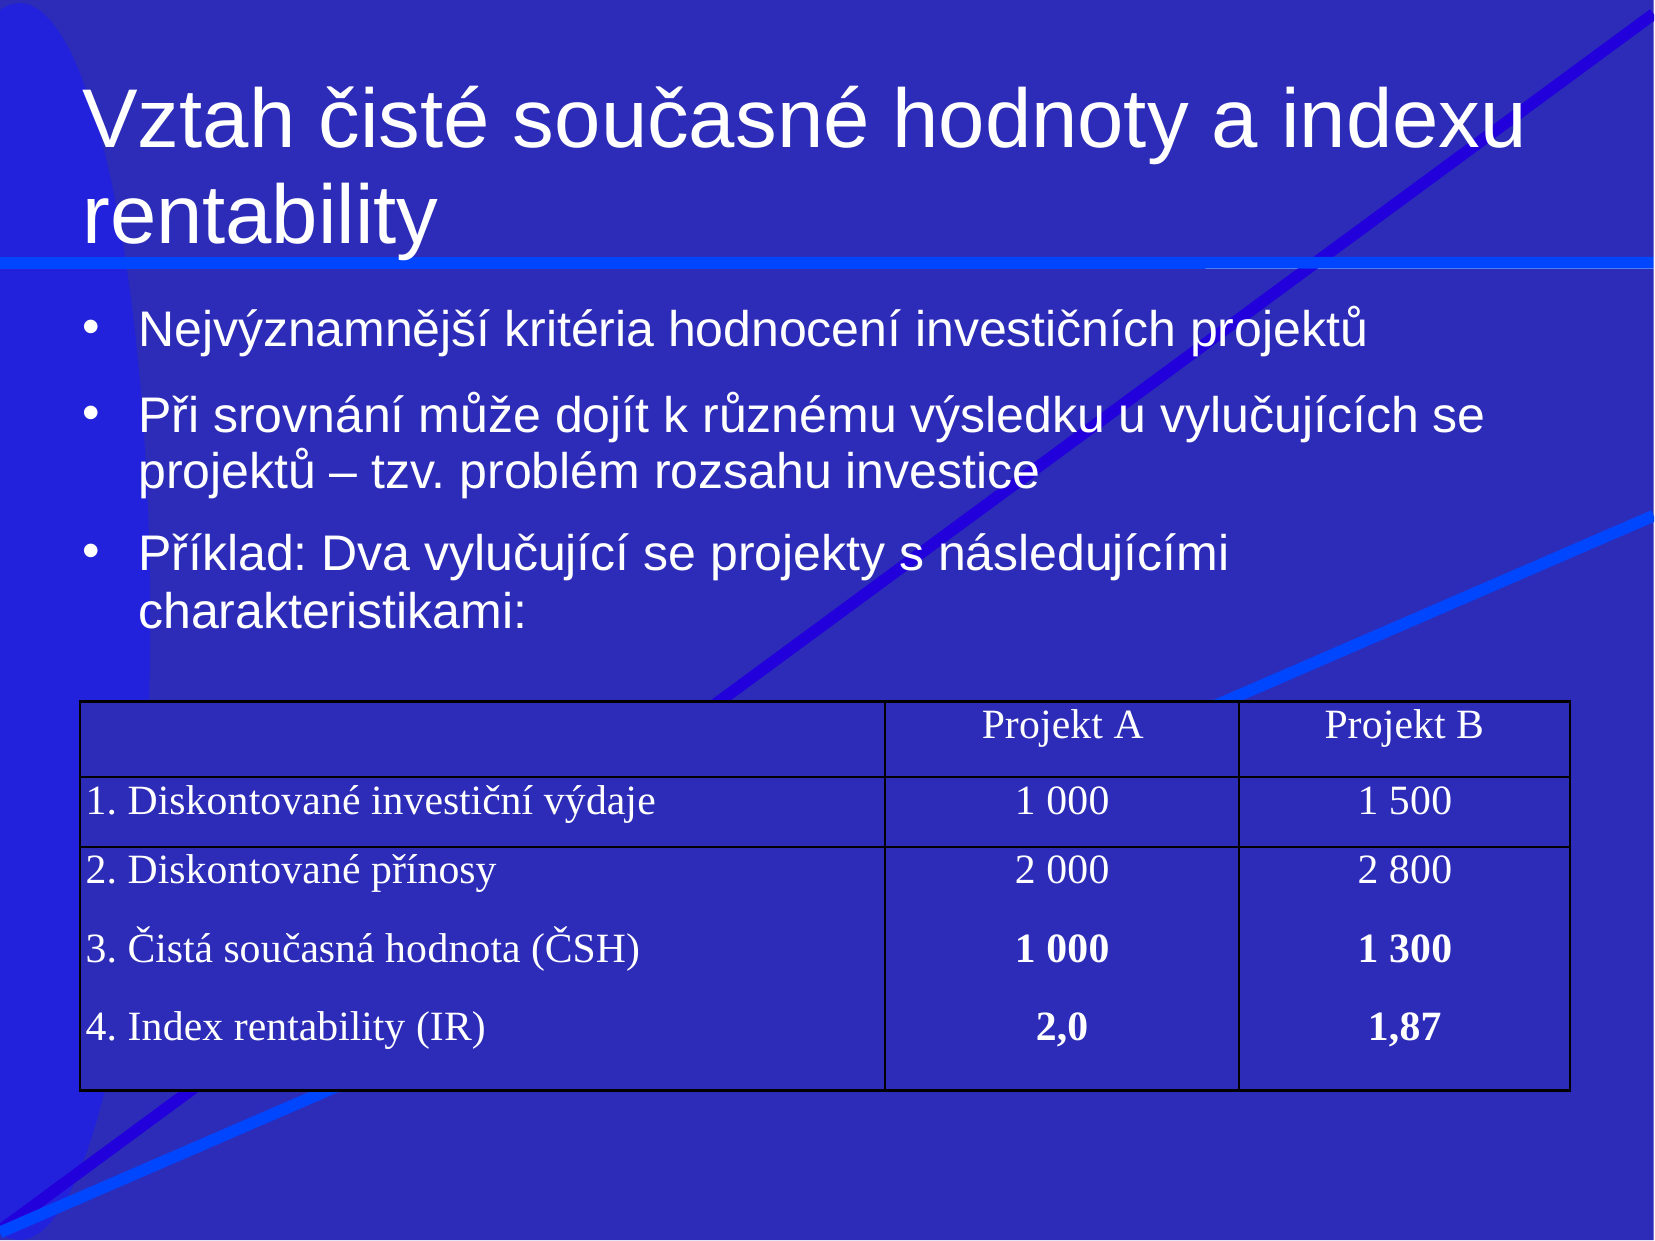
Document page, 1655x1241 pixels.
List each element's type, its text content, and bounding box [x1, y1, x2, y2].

table_cell 2,0 [886, 1003, 1238, 1089]
table_cell 2. Diskontované přínosy [81, 848, 884, 925]
table_cell 1 000 [886, 925, 1238, 1003]
table_cell 3. Čistá současná hodnota (ČSH) [81, 925, 884, 1003]
table_cell 1 300 [1240, 925, 1569, 1003]
table_cell 1 000 [886, 778, 1238, 846]
table_cell 2 000 [886, 848, 1238, 925]
table_cell 4. Index rentability (IR) [81, 1003, 884, 1089]
table_cell 1,87 [1240, 1003, 1569, 1089]
table_header Projekt A [886, 703, 1238, 776]
table_cell 2 800 [1240, 848, 1569, 925]
table_cell 1 500 [1240, 778, 1569, 846]
table_header [81, 703, 884, 776]
table_cell 1. Diskontované investiční výdaje [81, 778, 884, 846]
text_box Nejvýznamnější kritéria hodnocení investičních projektů Při srovnání může dojít k různému výsledku u vylučujících se projektů – tzv. problém rozsahu investice Příklad: Dva vylučující se projekty s následujícími charakteristikami: [80, 296, 1488, 639]
table_header Projekt B [1240, 703, 1569, 776]
title Vztah čisté současné hodnoty a indexu rentability [80, 67, 1574, 275]
